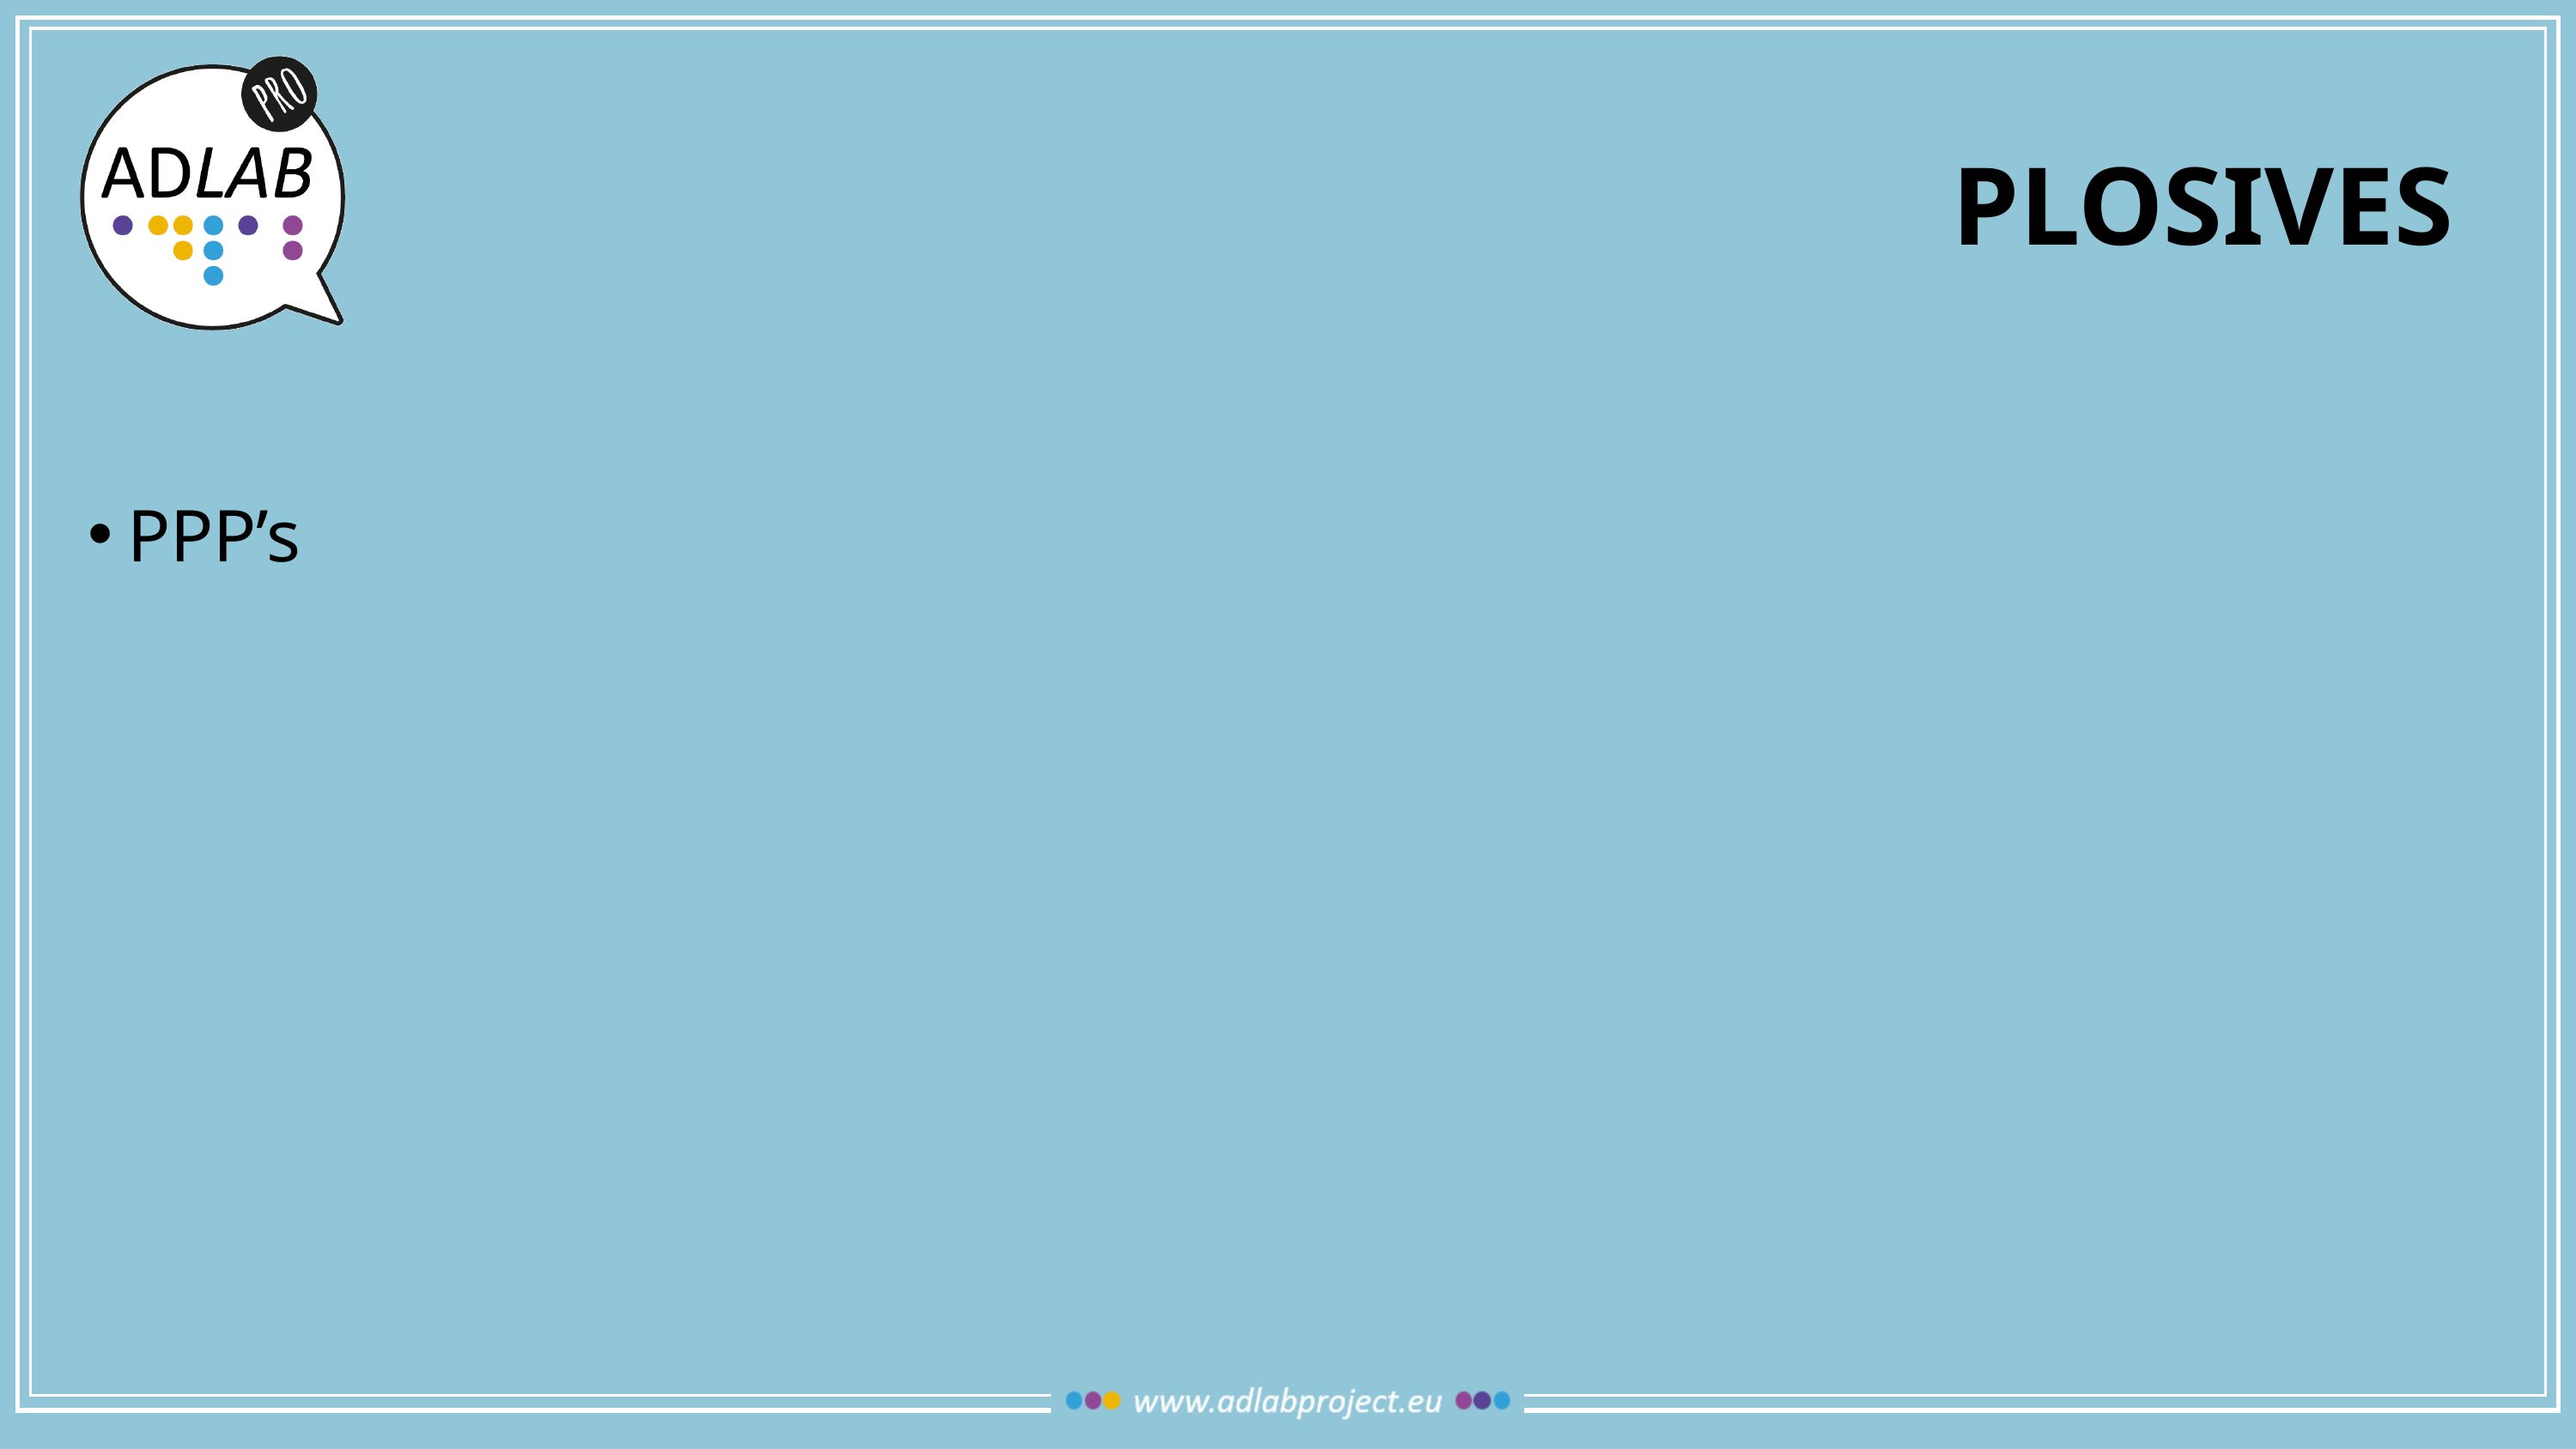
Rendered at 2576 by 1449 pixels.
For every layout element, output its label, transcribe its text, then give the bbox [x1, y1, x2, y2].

list PPP’s [75, 440, 2501, 1122]
picture [72, 49, 353, 330]
title plosives [384, 70, 2467, 351]
picture [1051, 1378, 1524, 1429]
